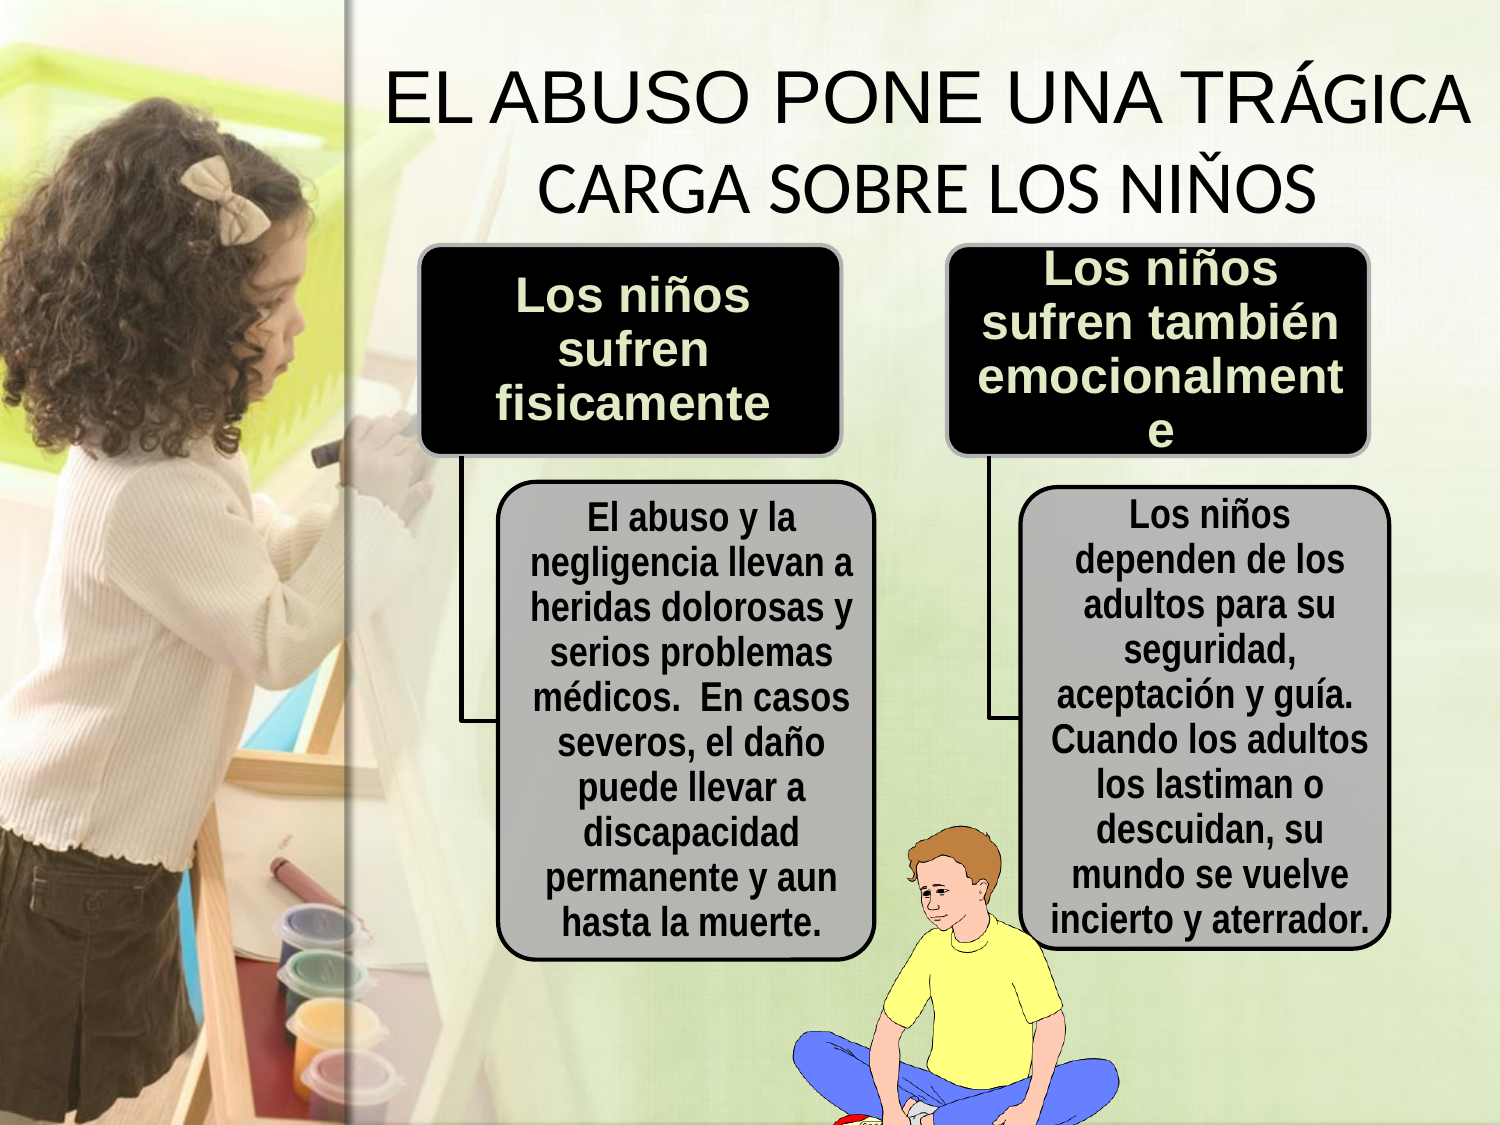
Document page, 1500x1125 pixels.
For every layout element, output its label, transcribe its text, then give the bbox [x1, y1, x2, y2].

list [347, 244, 1473, 988]
picture [0, 0, 1500, 1125]
title EL ABUSO PONE UNA TRÁGICA CARGA SOBRE LOS NIŇOS [356, 45, 1500, 233]
